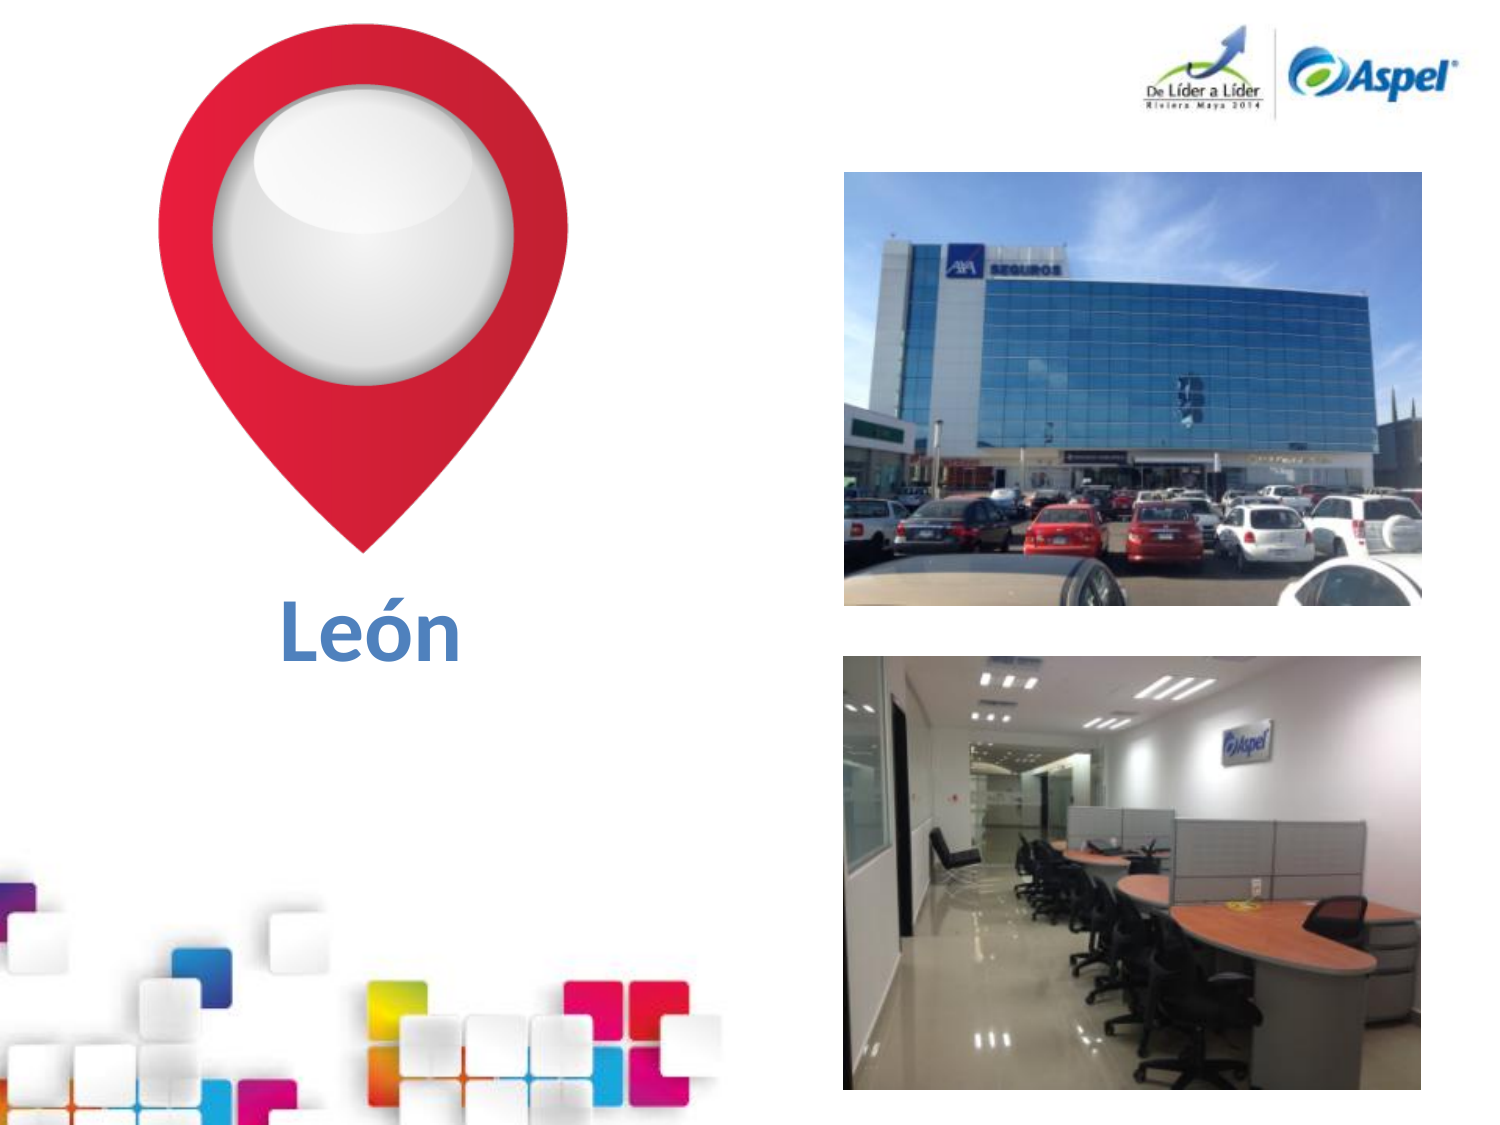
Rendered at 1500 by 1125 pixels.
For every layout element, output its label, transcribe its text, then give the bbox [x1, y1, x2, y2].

text_box León [206, 592, 536, 688]
picture [100, 0, 1500, 584]
picture [0, 656, 1500, 1125]
picture [844, 172, 1422, 606]
